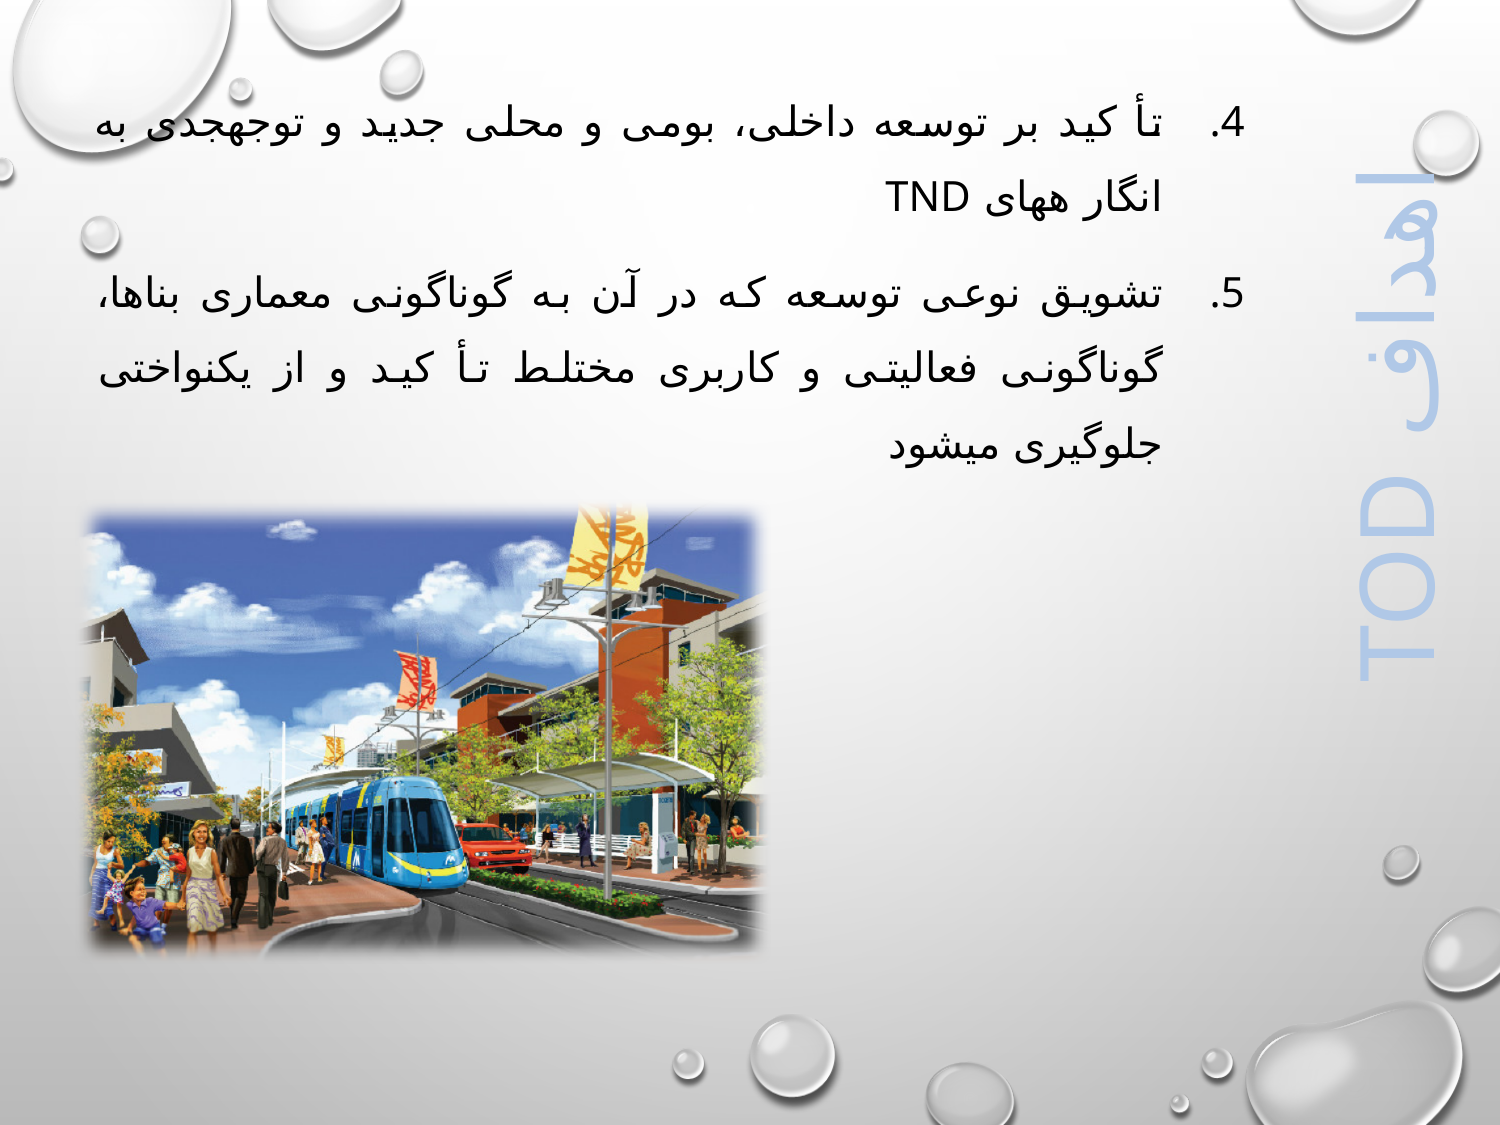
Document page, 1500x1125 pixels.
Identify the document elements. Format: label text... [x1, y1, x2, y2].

list تأ کید بر توسعه داخلی، بومی و محلی جدید و توجهجدی به انگار ههای TND تشویق نوعی توسعه که در آن به گوناگونی معماری بناها، گوناگونی فعالیتی و کاربری مختلط تأ کید و از یکنواختی جلوگیری میشود [75, 62, 1263, 1059]
title اهداف TOD [1337, 150, 1465, 951]
picture [0, 0, 1500, 1125]
